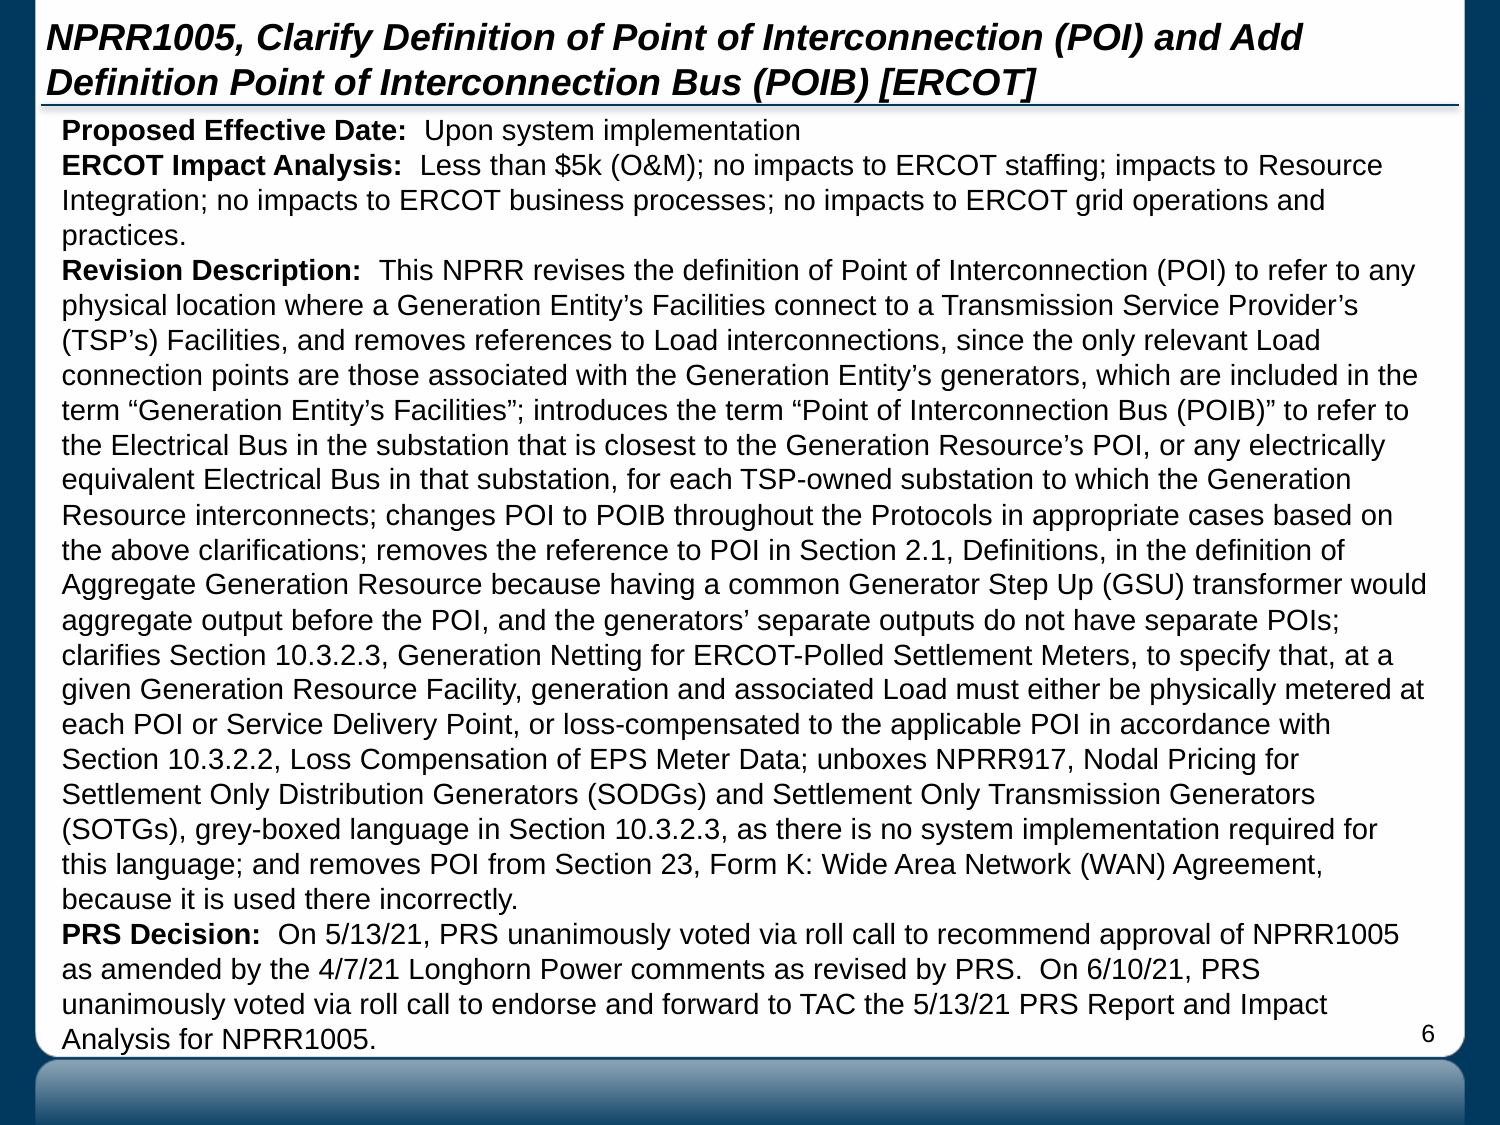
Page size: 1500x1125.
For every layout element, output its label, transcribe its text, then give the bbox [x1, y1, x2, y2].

text_box Proposed Effective Date: Upon system implementation ERCOT Impact Analysis: Less than $5k (O&M); no impacts to ERCOT staffing; impacts to Resource Integration; no impacts to ERCOT business processes; no impacts to ERCOT grid operations and practices. Revision Description: This NPRR revises the definition of Point of Interconnection (POI) to refer to any physical location where a Generation Entity’s Facilities connect to a Transmission Service Provider’s (TSP’s) Facilities, and removes references to Load interconnections, since the only relevant Load connection points are those associated with the Generation Entity’s generators, which are included in the term “Generation Entity’s Facilities”; introduces the term “Point of Interconnection Bus (POIB)” to refer to the Electrical Bus in the substation that is closest to the Generation Resource’s POI, or any electrically equivalent Electrical Bus in that substation, for each TSP-owned substation to which the Generation Resource interconnects; changes POI to POIB throughout the Protocols in appropriate cases based on the above clarifications; removes the reference to POI in Section 2.1, Definitions, in the definition of Aggregate Generation Resource because having a common Generator Step Up (GSU) transformer would aggregate output before the POI, and the generators’ separate outputs do not have separate POIs; clarifies Section 10.3.2.3, Generation Netting for ERCOT-Polled Settlement Meters, to specify that, at a given Generation Resource Facility, generation and associated Load must either be physically metered at each POI or Service Delivery Point, or loss-compensated to the applicable POI in accordance with Section 10.3.2.2, Loss Compensation of EPS Meter Data; unboxes NPRR917, Nodal Pricing for Settlement Only Distribution Generators (SODGs) and Settlement Only Transmission Generators (SOTGs), grey-boxed language in Section 10.3.2.3, as there is no system implementation required for this language; and removes POI from Section 23, Form K: Wide Area Network (WAN) Agreement, because it is used there incorrectly. PRS Decision: On 5/13/21, PRS unanimously voted via roll call to recommend approval of NPRR1005 as amended by the 4/7/21 Longhorn Power comments as revised by PRS. On 6/10/21, PRS unanimously voted via roll call to endorse and forward to TAC the 5/13/21 PRS Report and Impact Analysis for NPRR1005. [46, 103, 1447, 1063]
title NPRR1005, Clarify Definition of Point of Interconnection (POI) and Add Definition Point of Interconnection Bus (POIB) [ERCOT] [31, 20, 1464, 97]
picture [35, 0, 1465, 1125]
